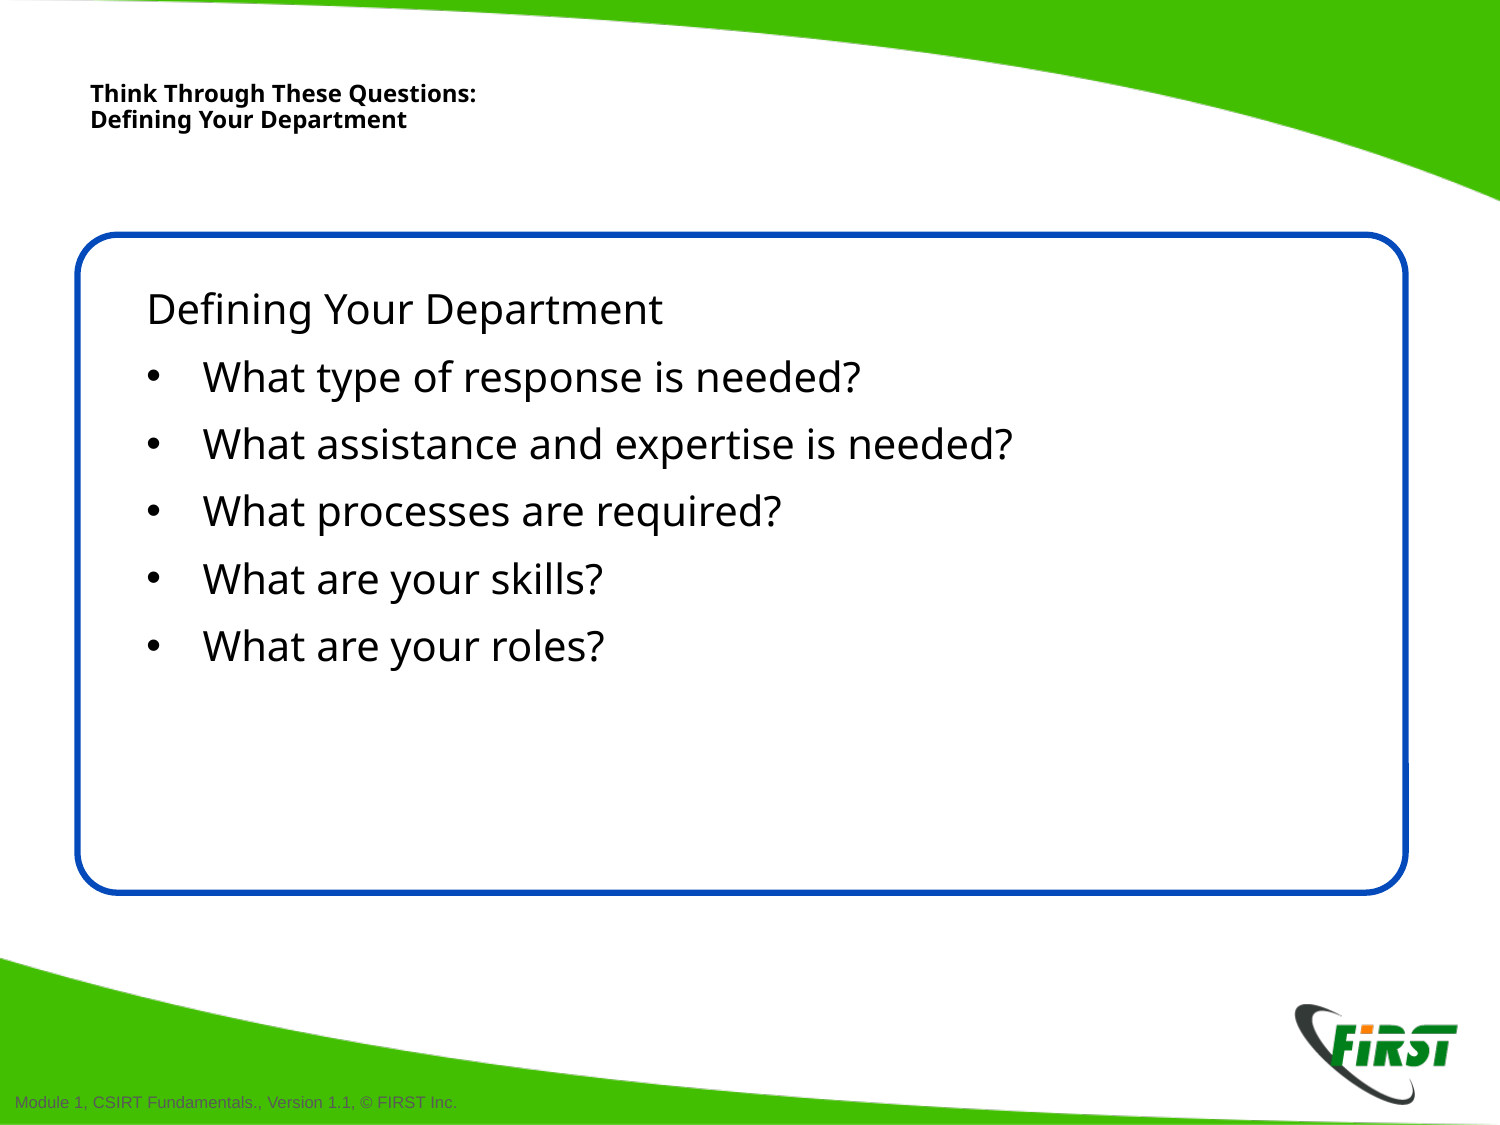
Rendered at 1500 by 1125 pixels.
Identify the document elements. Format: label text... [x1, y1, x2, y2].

text_box [76, 233, 1407, 894]
title Think Through These Questions: Defining Your Department [75, 74, 1425, 142]
list Defining Your Department What type of response is needed? What assistance and expertise is needed? What processes are required? What are your skills? What are your roles? [1398, 268, 1430, 879]
list Defining Your Department What type of response is needed? What assistance and expertise is needed? What processes are required? What are your skills? What are your roles? [75, 268, 85, 879]
picture [0, 0, 1500, 1125]
